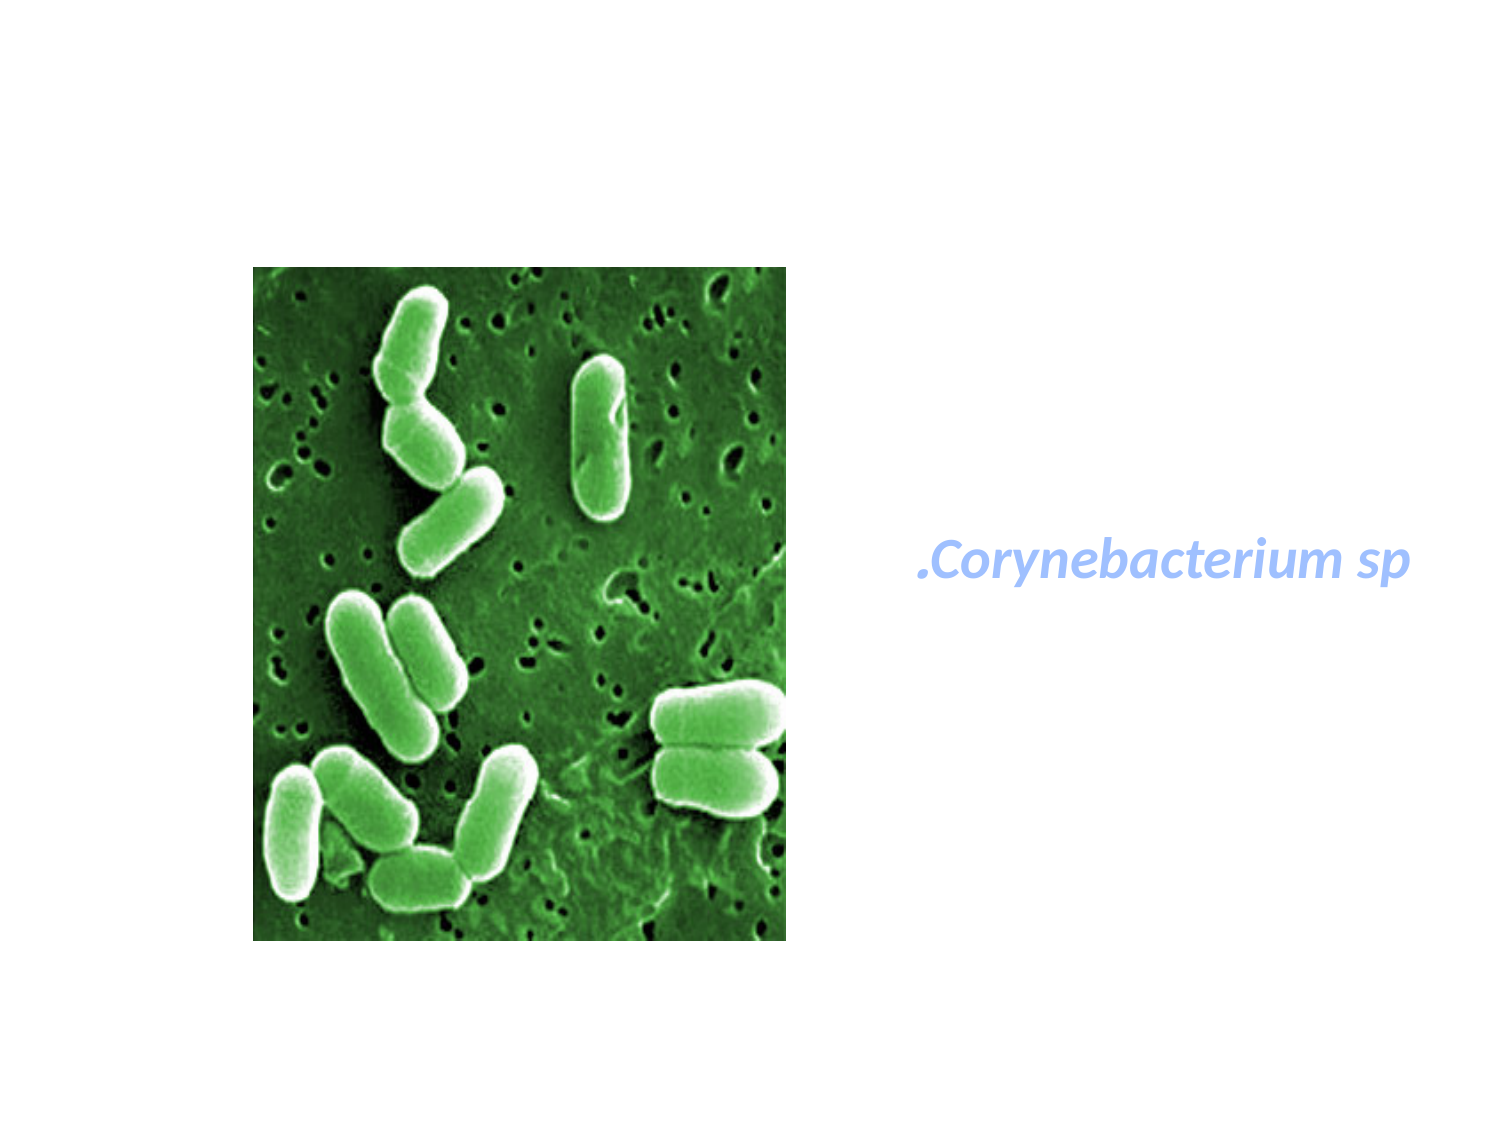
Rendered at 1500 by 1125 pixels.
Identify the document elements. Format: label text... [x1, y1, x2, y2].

picture [253, 266, 786, 941]
title Corynebacterium sp. [76, 219, 1427, 1000]
